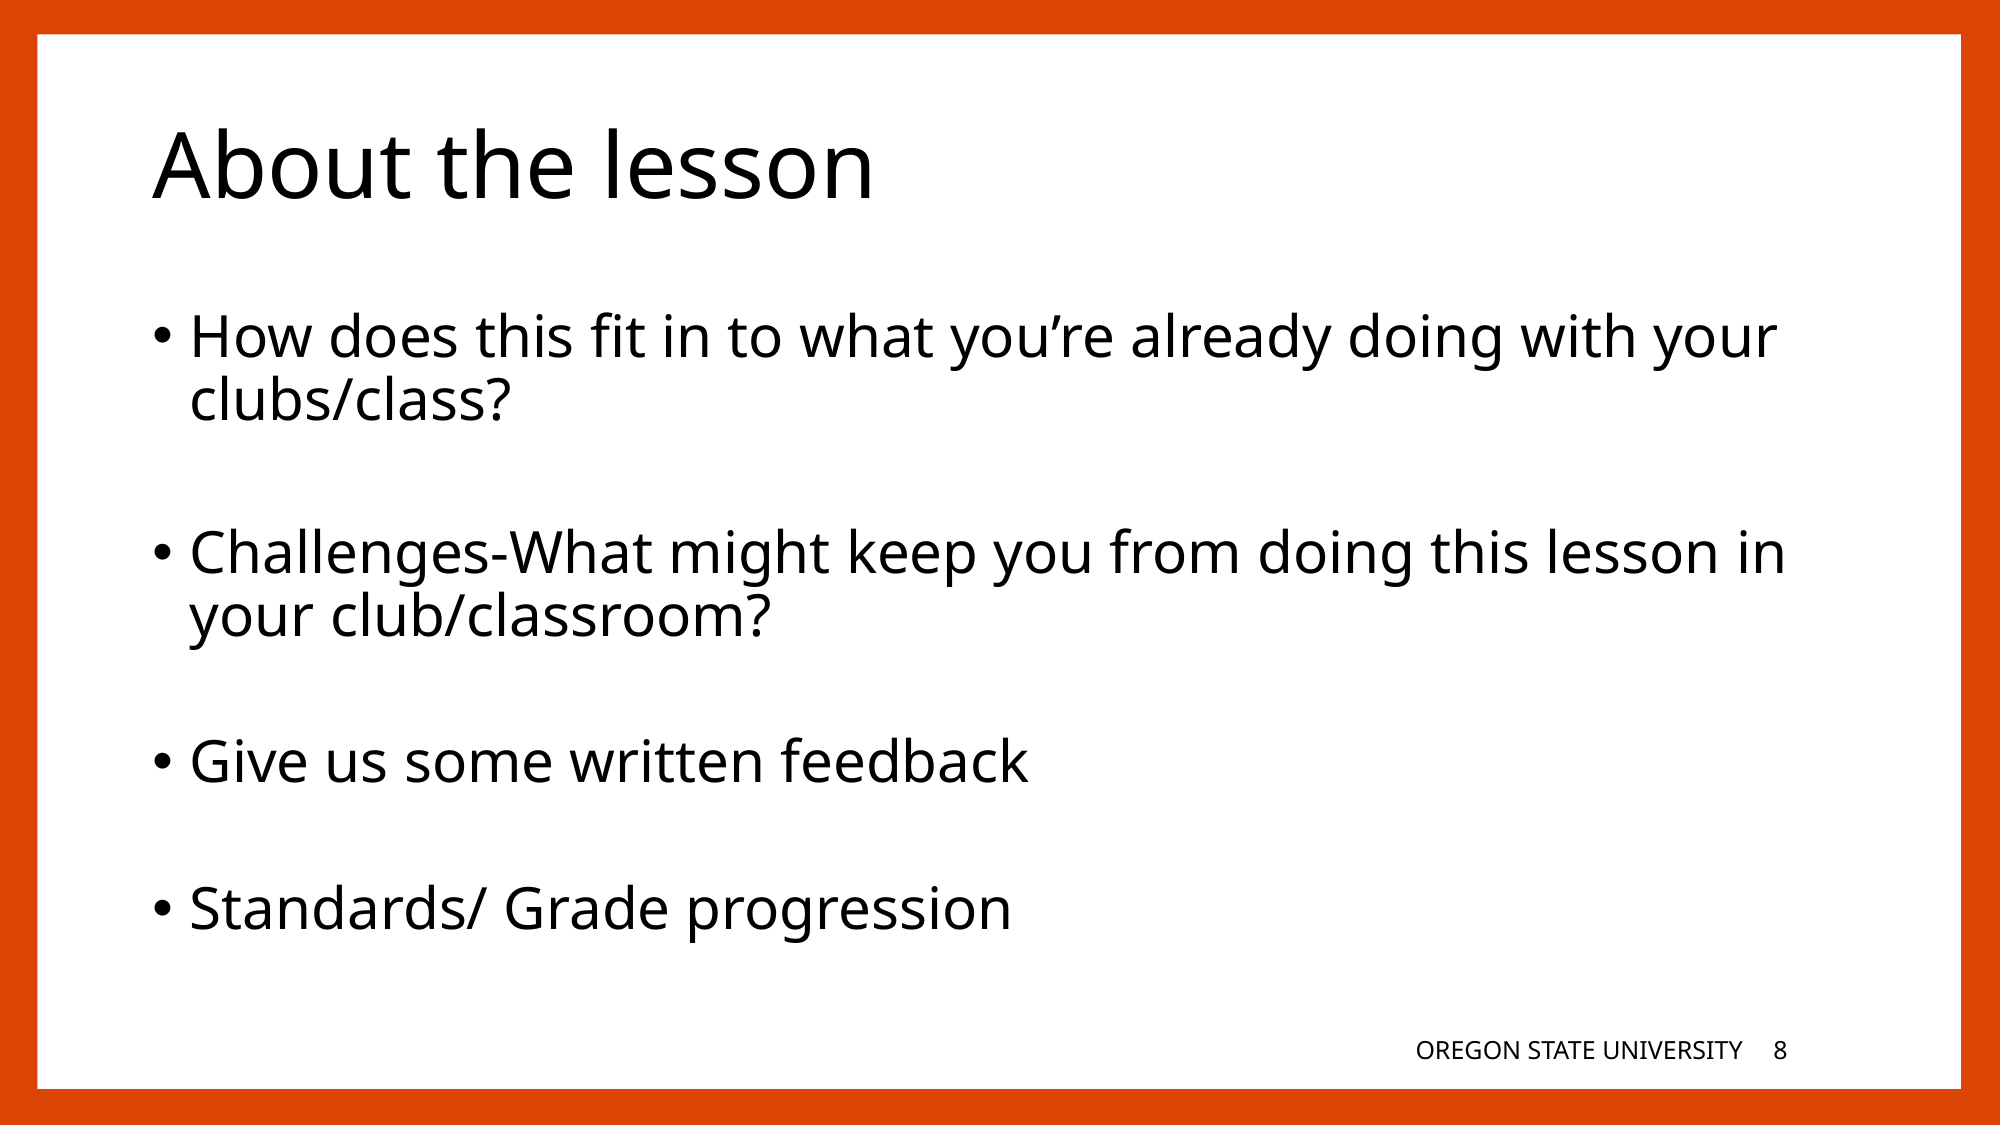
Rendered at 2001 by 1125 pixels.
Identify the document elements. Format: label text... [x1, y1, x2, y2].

footer OREGON STATE UNIVERSITY [662, 1021, 1758, 1082]
list How does this fit in to what you’re already doing with your clubs/class? Challenges-What might keep you from doing this lesson in your club/classroom? Give us some written feedback Standards/ Grade progression [137, 299, 1863, 1014]
slide_number 7 [1758, 1021, 1863, 1082]
title About the lesson [137, 59, 1863, 278]
